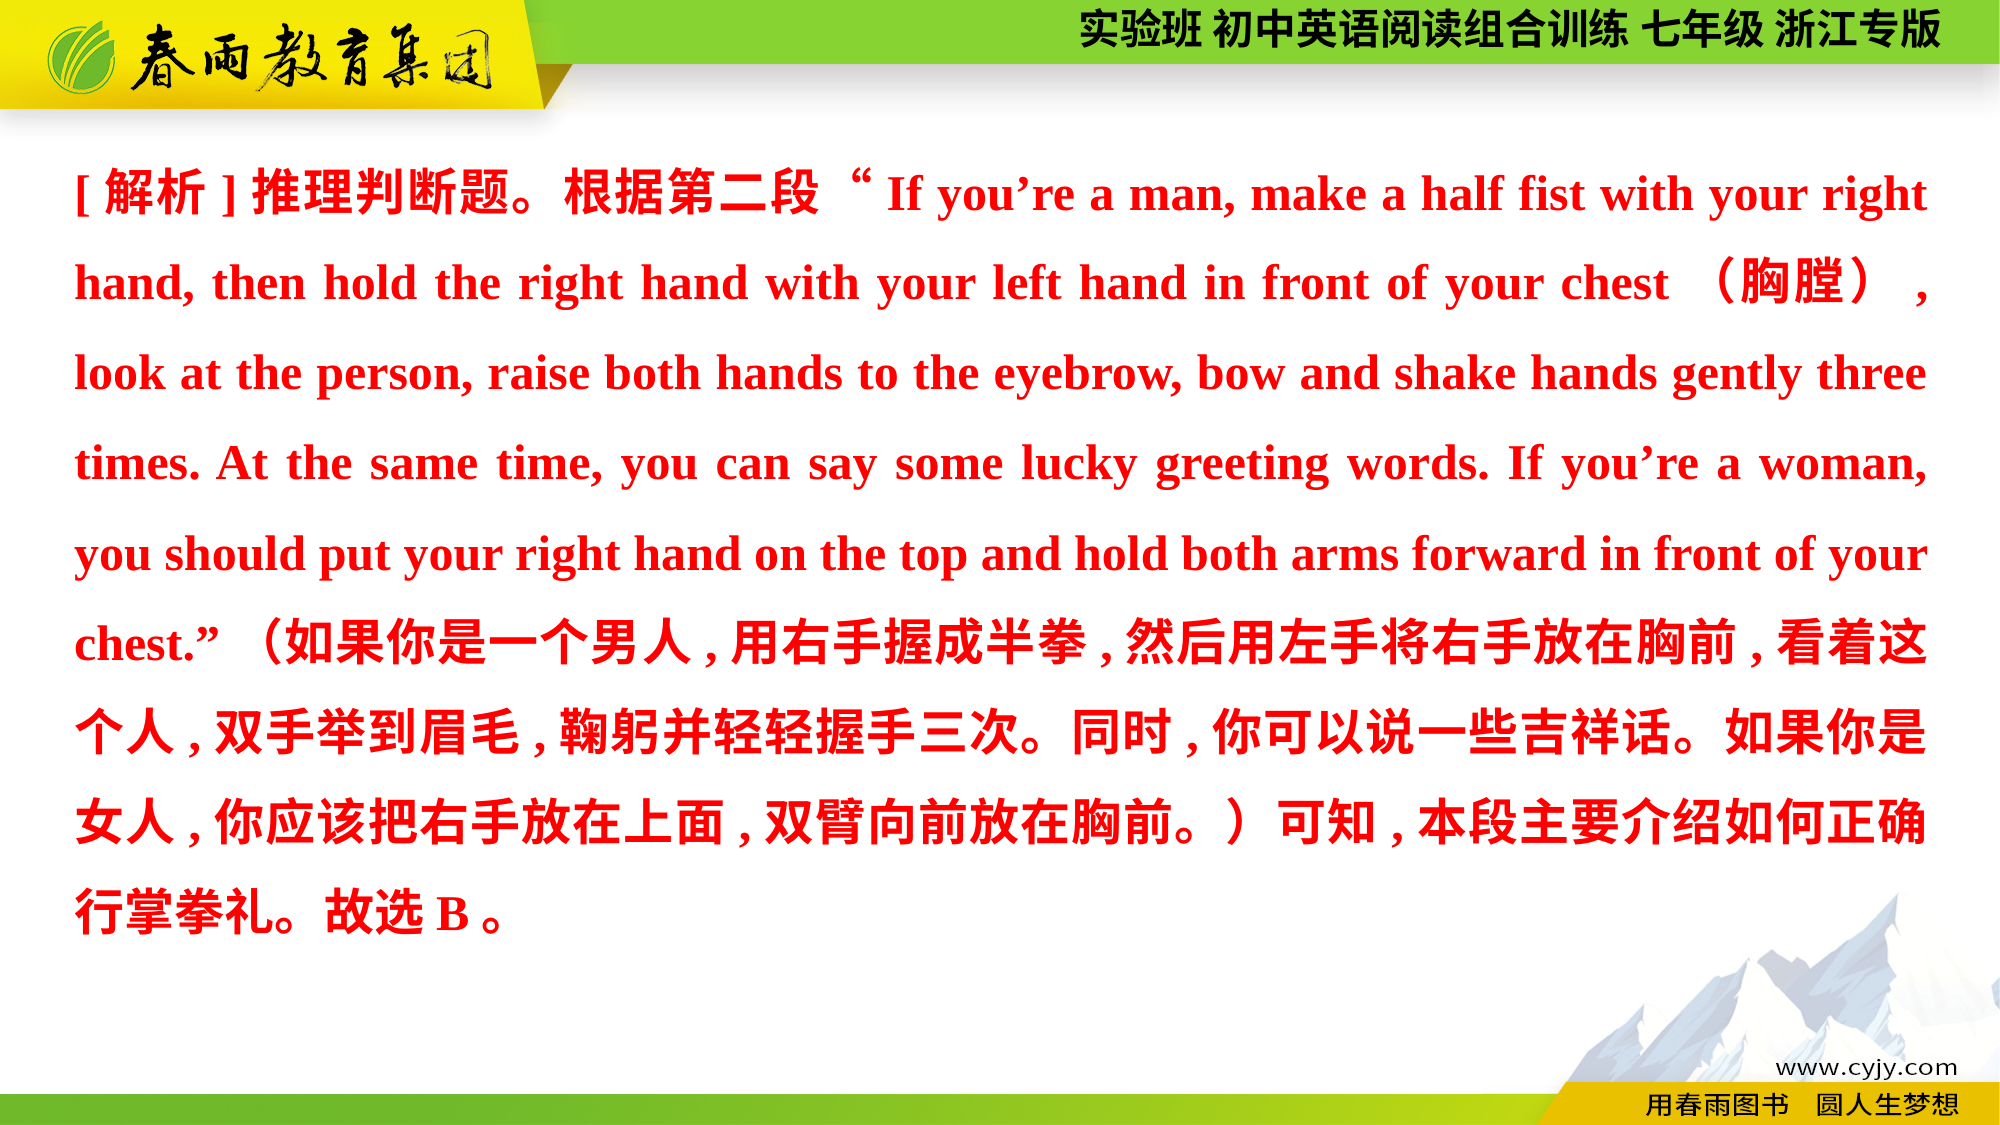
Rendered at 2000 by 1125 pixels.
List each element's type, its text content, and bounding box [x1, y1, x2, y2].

picture [0, 0, 2000, 1125]
list [解析]推理判断题。根据第二段“If you’re a man, make a half fist with your right hand, then hold the right hand with your left hand in front of your chest（胸膛）, look at the person, raise both hands to the eyebrow, bow and shake hands gently three times. At the same time, you can say some lucky greeting words. If you’re a woman, you should put your right hand on the top and hold both arms forward in front of your chest.”（如果你是一个男人,用右手握成半拳,然后用左手将右手放在胸前,看着这个人,双手举到眉毛,鞠躬并轻轻握手三次。同时,你可以说一些吉祥话。如果你是女人,你应该把右手放在上面,双臂向前放在胸前。）可知,本段主要介绍如何正确行掌拳礼。故选B。 [59, 122, 1944, 956]
